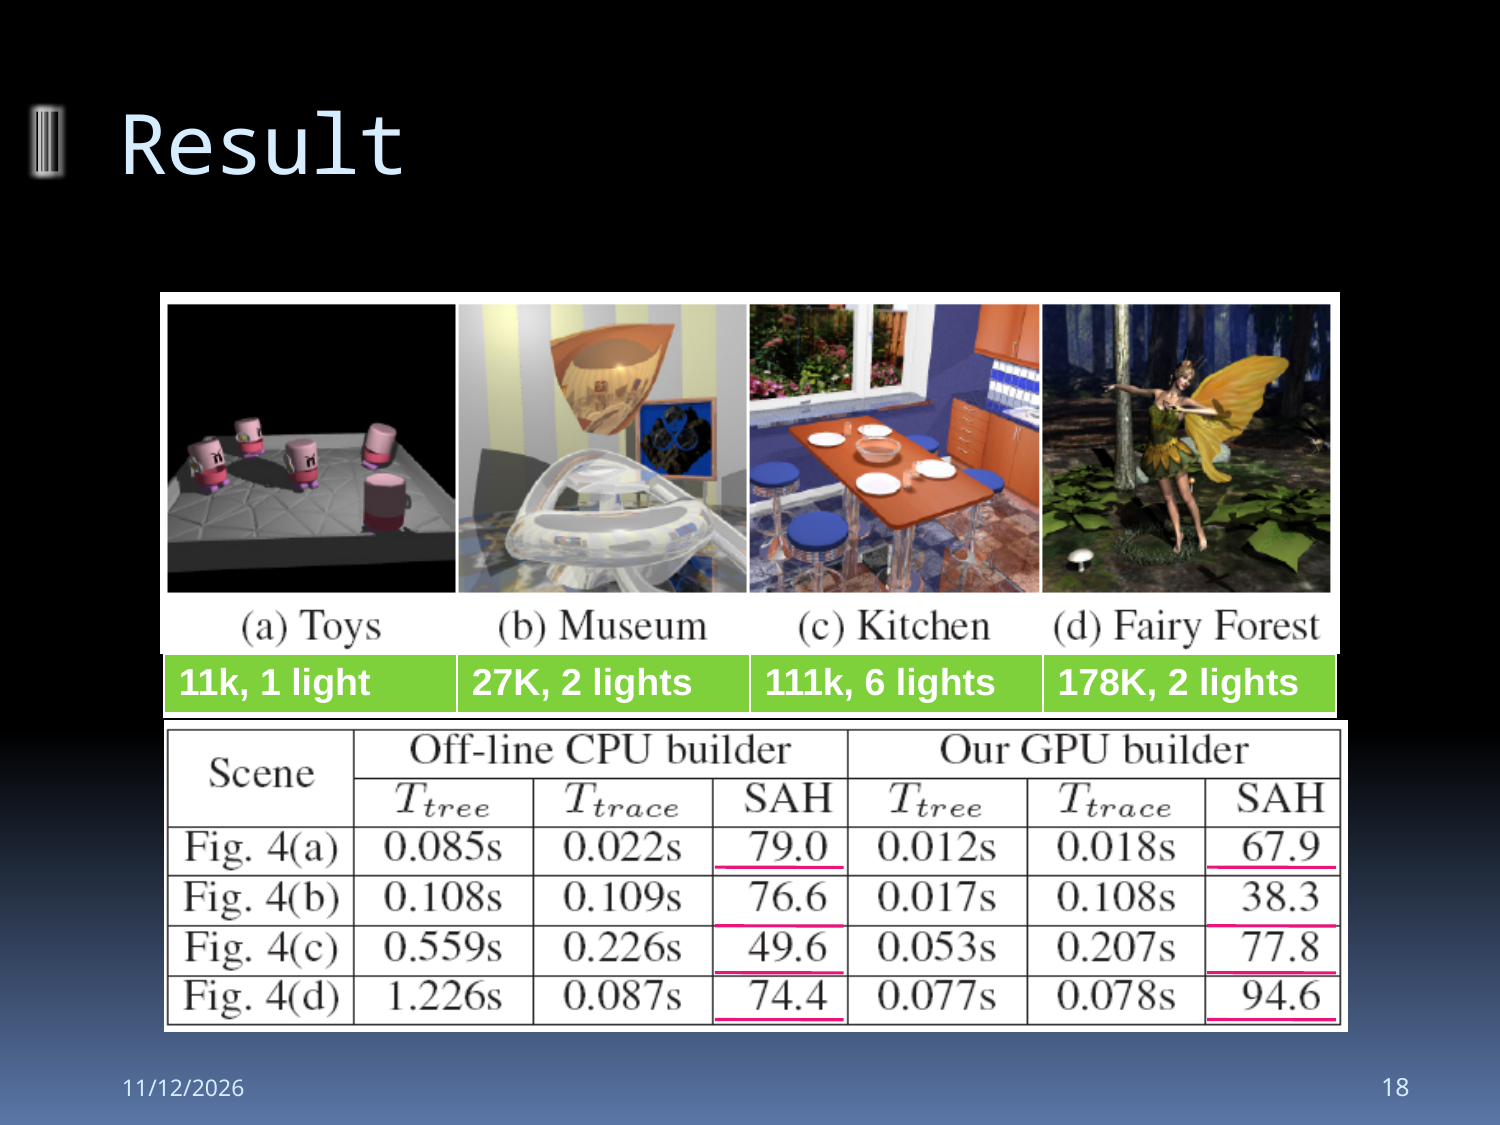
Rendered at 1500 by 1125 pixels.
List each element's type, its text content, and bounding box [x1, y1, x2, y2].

title Result [103, 83, 1379, 234]
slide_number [107, 1052, 457, 1113]
table_header 27K, 2 lights [458, 665, 749, 712]
table_header 111k, 6 lights [751, 665, 1042, 712]
picture [163, 719, 1348, 1032]
table_header 11k, 1 light [165, 665, 456, 712]
table_header 178K, 2 lights [1044, 665, 1335, 712]
picture [160, 292, 1340, 655]
slide_number 18 [1366, 1052, 1442, 1113]
